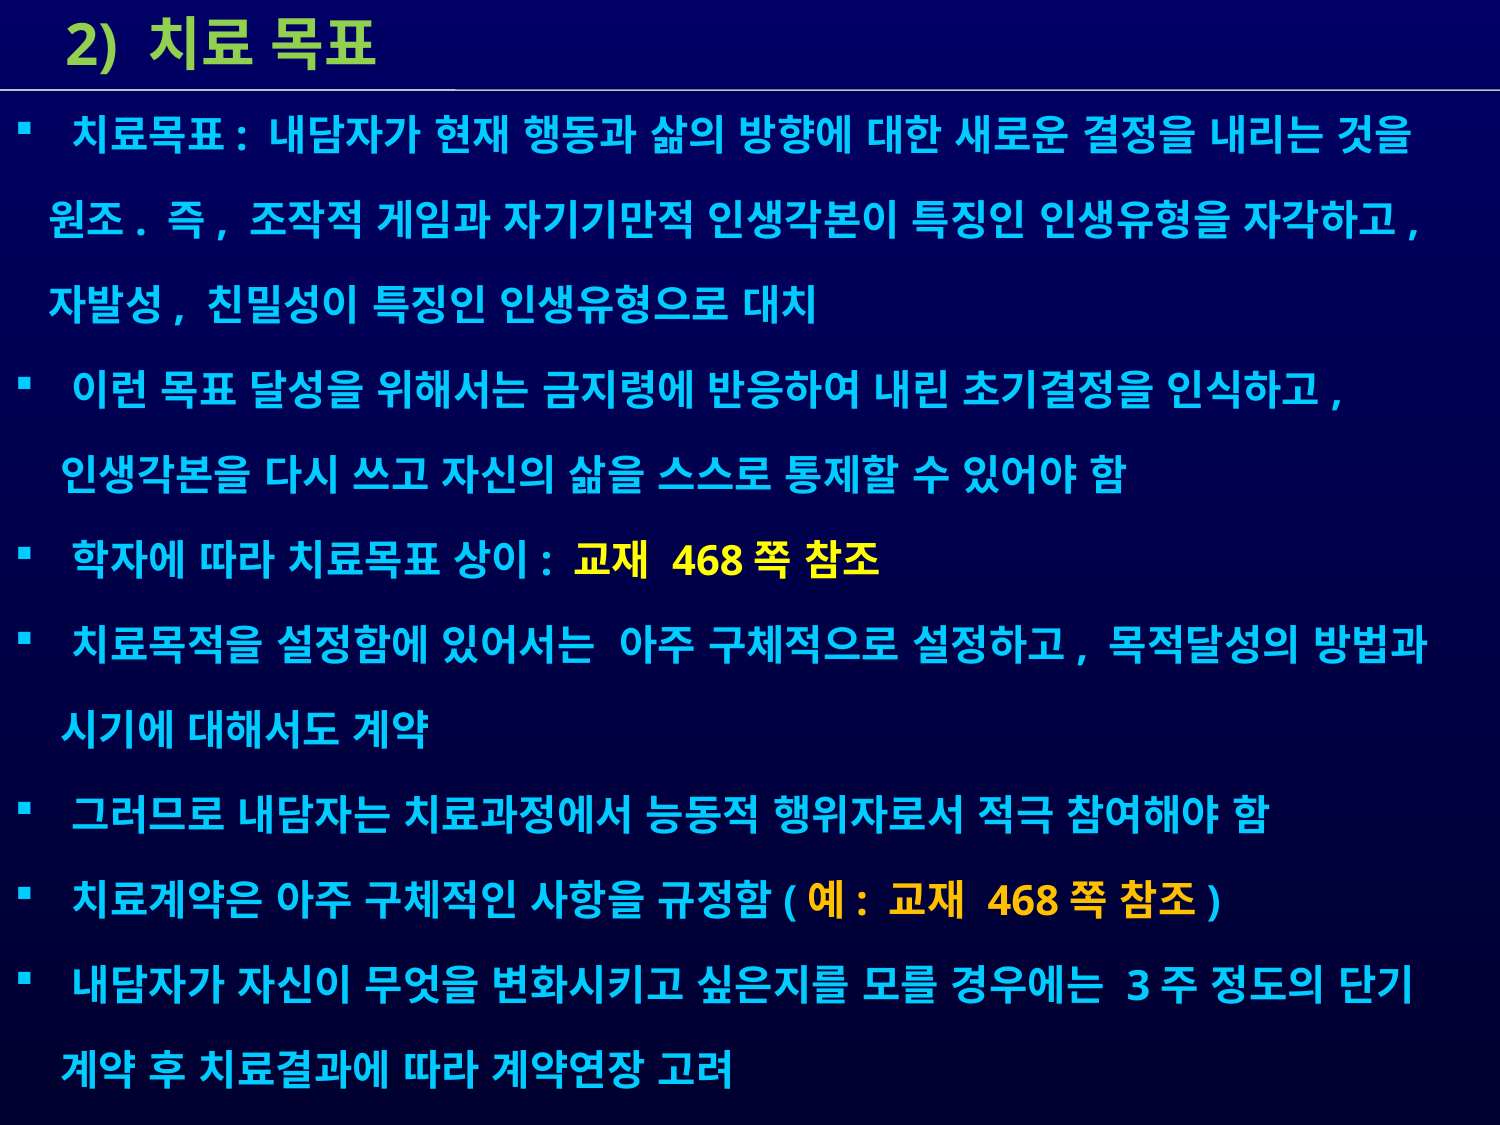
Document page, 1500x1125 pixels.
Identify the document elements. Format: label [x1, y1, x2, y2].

text_box [0, 0, 1500, 1098]
